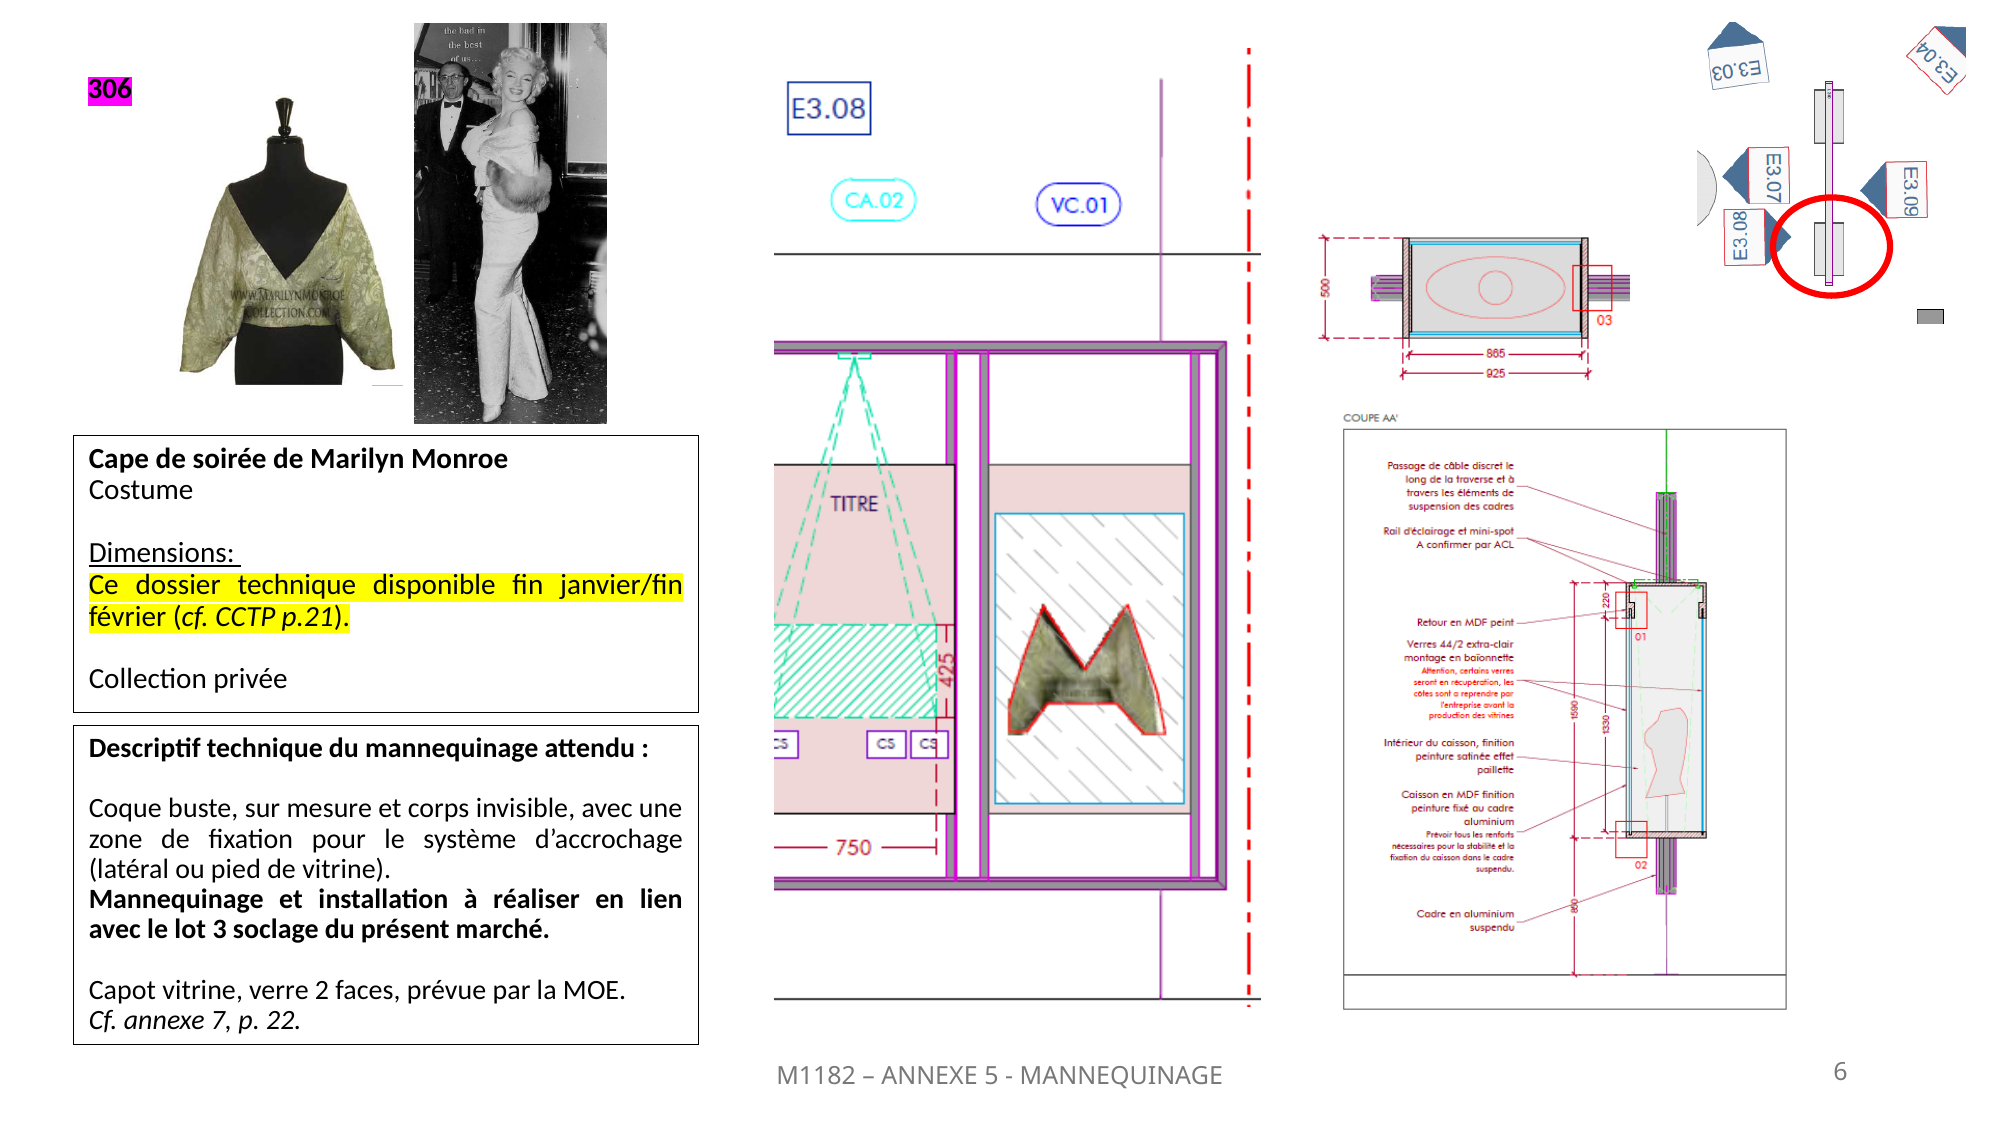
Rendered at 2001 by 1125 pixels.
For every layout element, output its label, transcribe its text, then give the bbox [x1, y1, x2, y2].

picture [413, 22, 608, 425]
picture [773, 48, 1262, 1008]
text_box 306 [72, 65, 170, 126]
text_box Descriptif technique du mannequinage attendu : Coque buste, sur mesure et corps invisible, avec une zone de fixation pour le système d’accrochage (latéral ou pied de vitrine). Mannequinage et installation à réaliser en lien avec le lot 3 soclage du présent marché. Capot vitrine, verre 2 faces, prévue par la MOE. Cf. annexe 7, p. 22. [73, 725, 699, 1045]
footer M1182 – ANNEXE 5 - MANNEQUINAGE [662, 1044, 1338, 1105]
slide_number 6 [1412, 1042, 1863, 1103]
text_box Cape de soirée de Marilyn Monroe Costume Dimensions: Ce dossier technique disponible fin janvier/fin février (cf. CCTP p.21). Collection privée [73, 435, 699, 713]
picture [1697, 21, 1966, 324]
picture [1336, 406, 1796, 1019]
picture [172, 95, 403, 386]
picture [1301, 215, 1631, 395]
